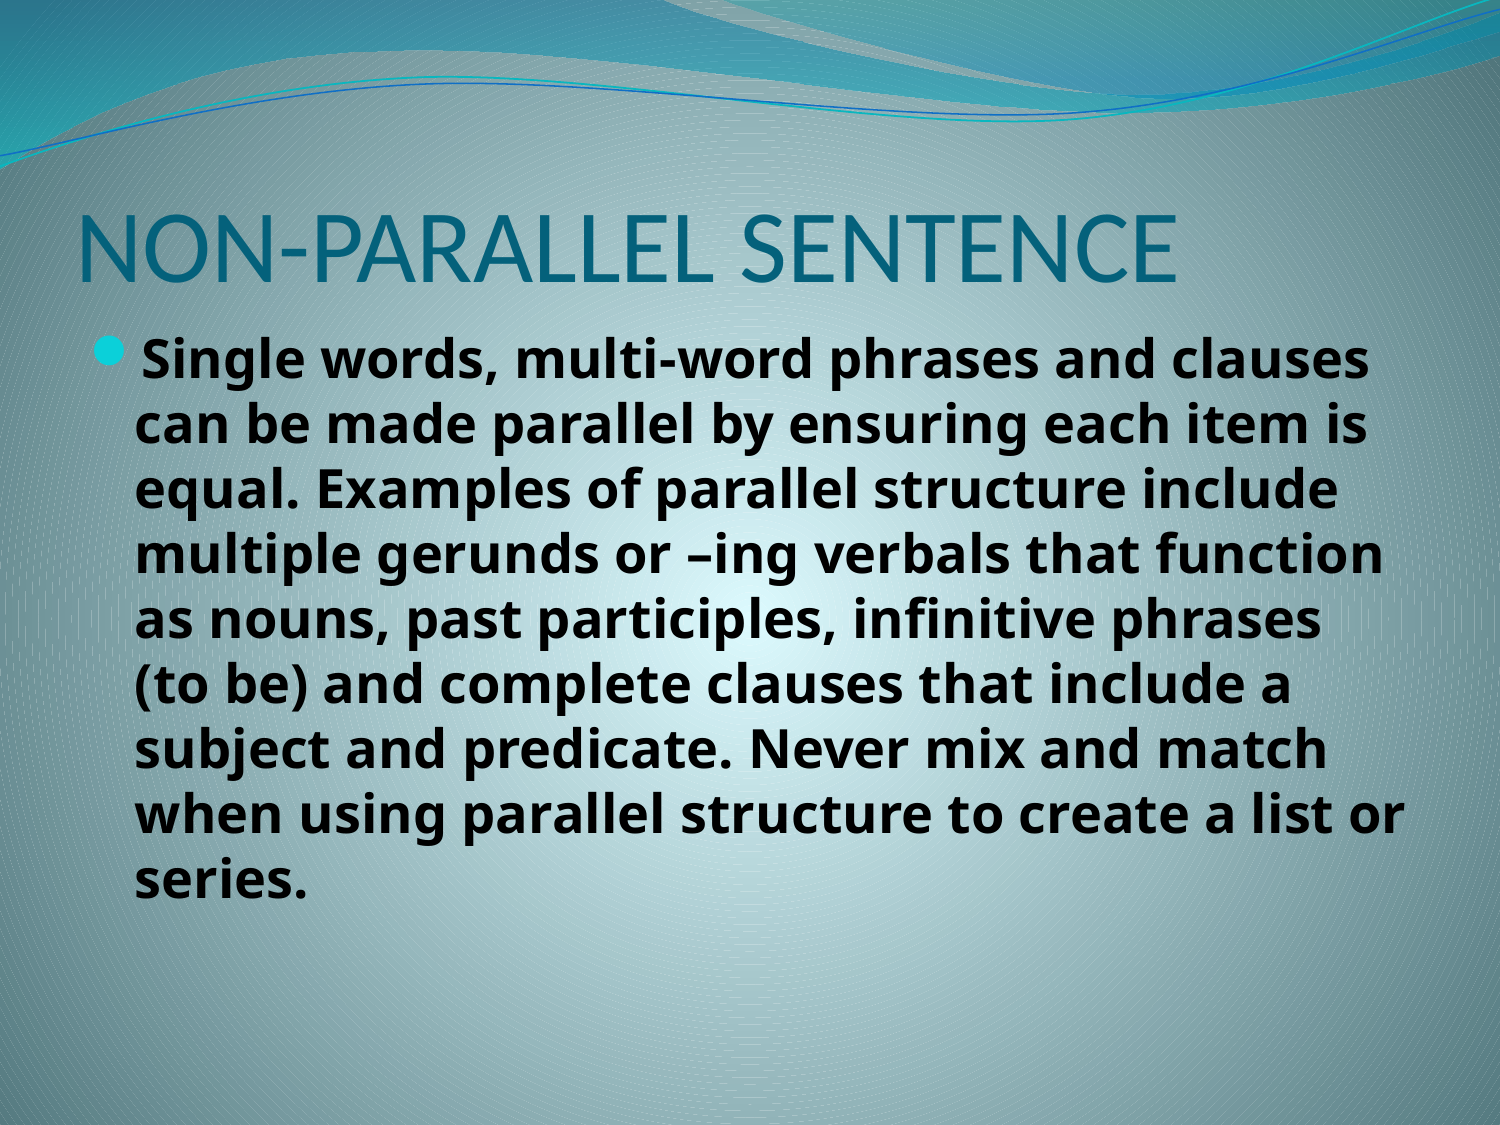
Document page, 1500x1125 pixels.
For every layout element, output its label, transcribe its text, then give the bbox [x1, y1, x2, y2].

title NON-PARALLEL SENTENCE [75, 115, 1425, 303]
list Single words, multi-word phrases and clauses can be made parallel by ensuring each item is equal. Examples of parallel structure include multiple gerunds or –ing verbals that function as nouns, past participles, infinitive phrases (to be) and complete clauses that include a subject and predicate. Never mix and match when using parallel structure to create a list or series. [75, 317, 1425, 970]
